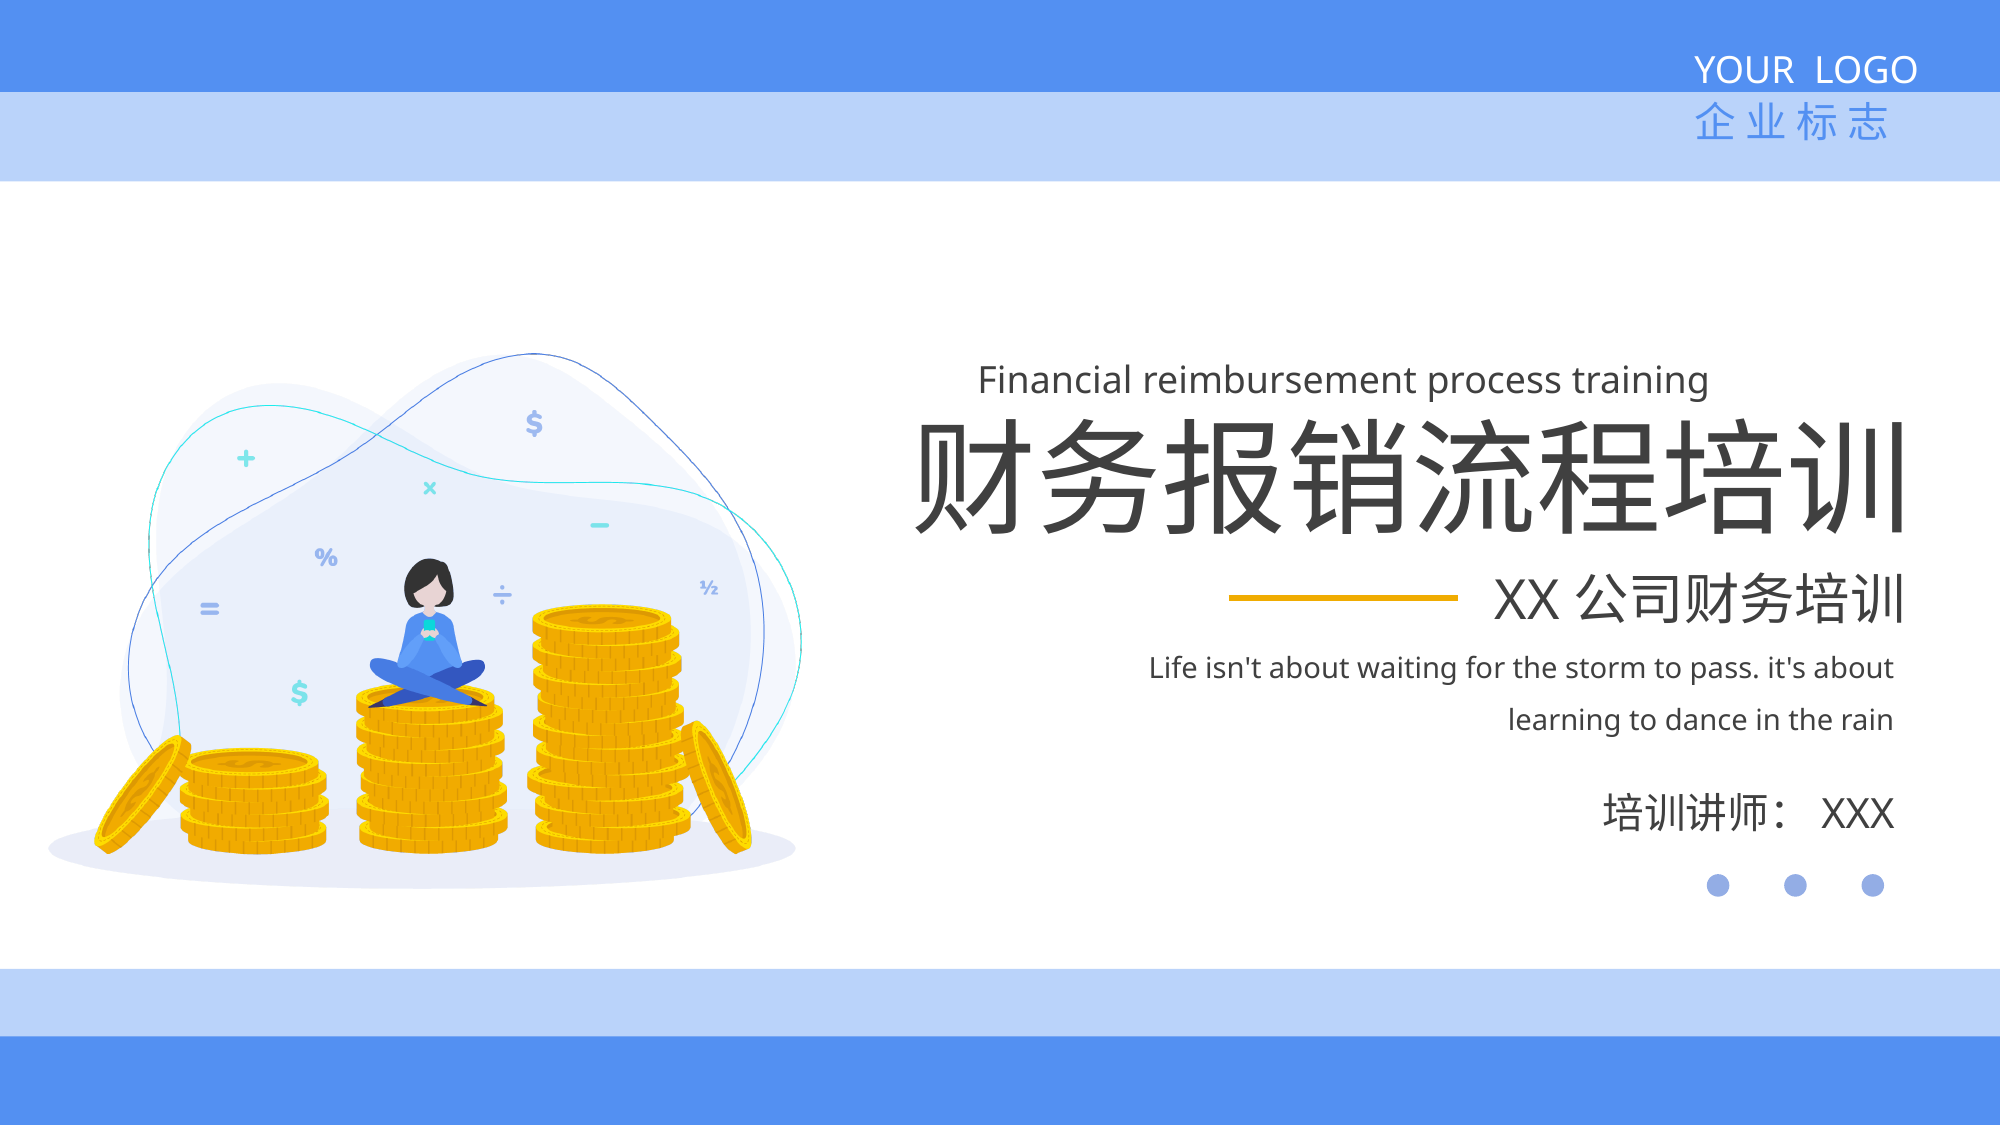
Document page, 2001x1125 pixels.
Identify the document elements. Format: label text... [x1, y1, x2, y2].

text_box Life isn't about waiting for the storm to pass. it's about learning to dance in the rain 培训讲师：XXX [1067, 624, 1910, 845]
text_box [0, 91, 2000, 182]
text_box [0, 182, 2000, 968]
text_box [0, 968, 2000, 1038]
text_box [1706, 874, 1885, 897]
text_box XX公司财务培训 [1480, 556, 1934, 639]
text_box YOUR LOGO 企 业 标 志 [1679, 34, 1934, 154]
text_box Financial reimbursement process training [962, 348, 1909, 409]
picture [48, 353, 802, 889]
text_box 财务报销流程培训 [896, 391, 1927, 557]
